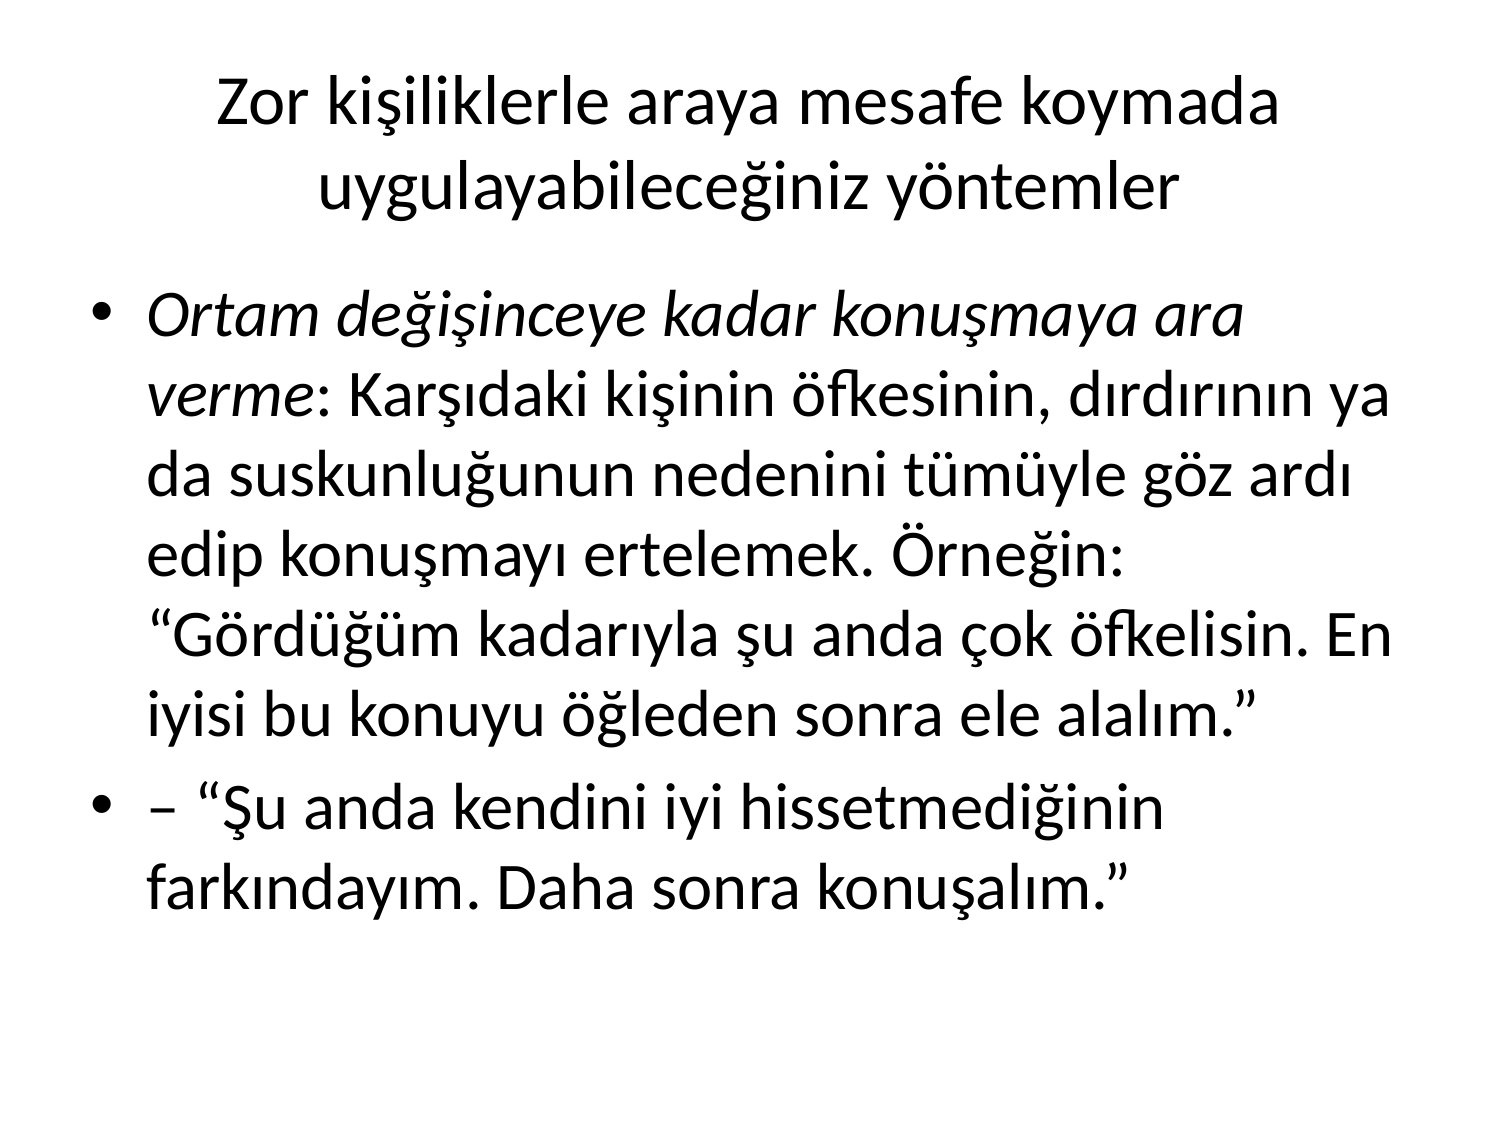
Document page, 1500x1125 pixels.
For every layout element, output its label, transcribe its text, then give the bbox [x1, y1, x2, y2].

title Zor kişiliklerle araya mesafe koymada uygulayabileceğiniz yöntemler [75, 45, 1425, 233]
list Ortam değişinceye kadar konuşmaya ara verme: Karşıdaki kişinin öfkesinin, dırdırının ya da suskunluğunun nedenini tümüyle göz ardı edip konuşmayı ertelemek. Örneğin: “Gördüğüm kadarıyla şu anda çok öfkelisin. En iyisi bu konuyu öğleden sonra ele alalım.” – “Şu anda kendini iyi hissetmediğinin farkındayım. Daha sonra konuşalım.” [75, 262, 1425, 1005]
